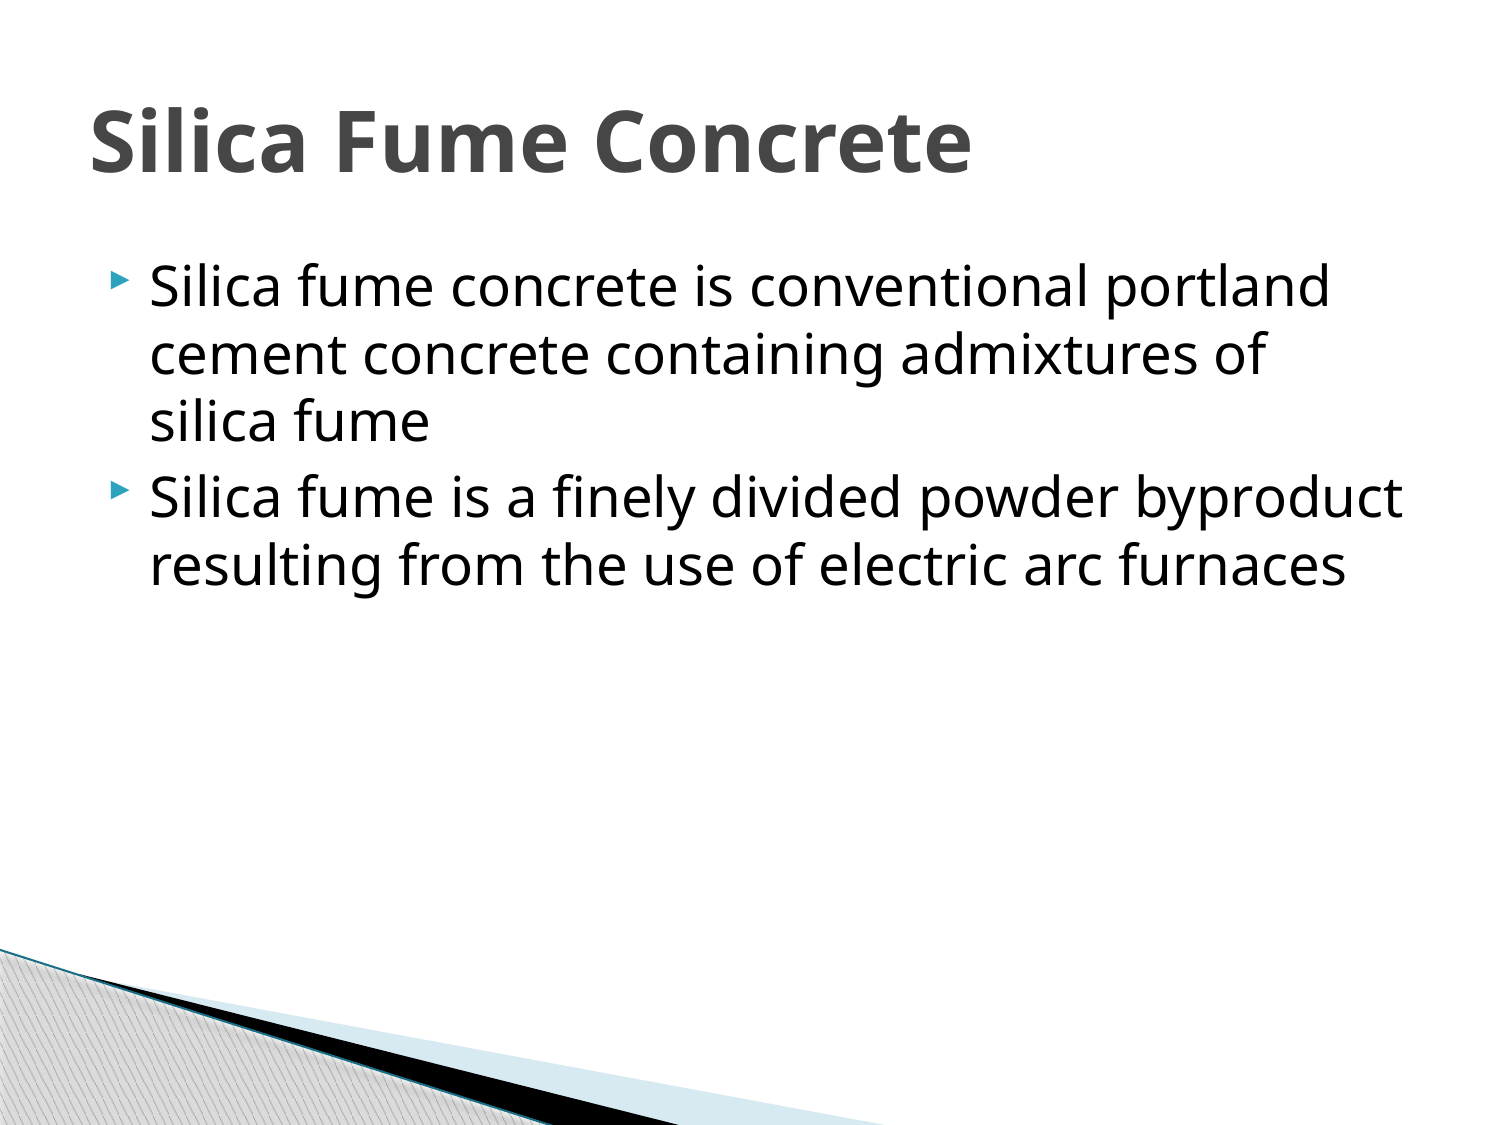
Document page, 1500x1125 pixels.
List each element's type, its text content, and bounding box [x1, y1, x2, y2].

list Silica fume concrete is conventional portland cement concrete containing admixtures of silica fume Silica fume is a finely divided powder byproduct resulting from the use of electric arc furnaces [75, 243, 1425, 986]
title Silica Fume Concrete [75, 45, 1425, 233]
